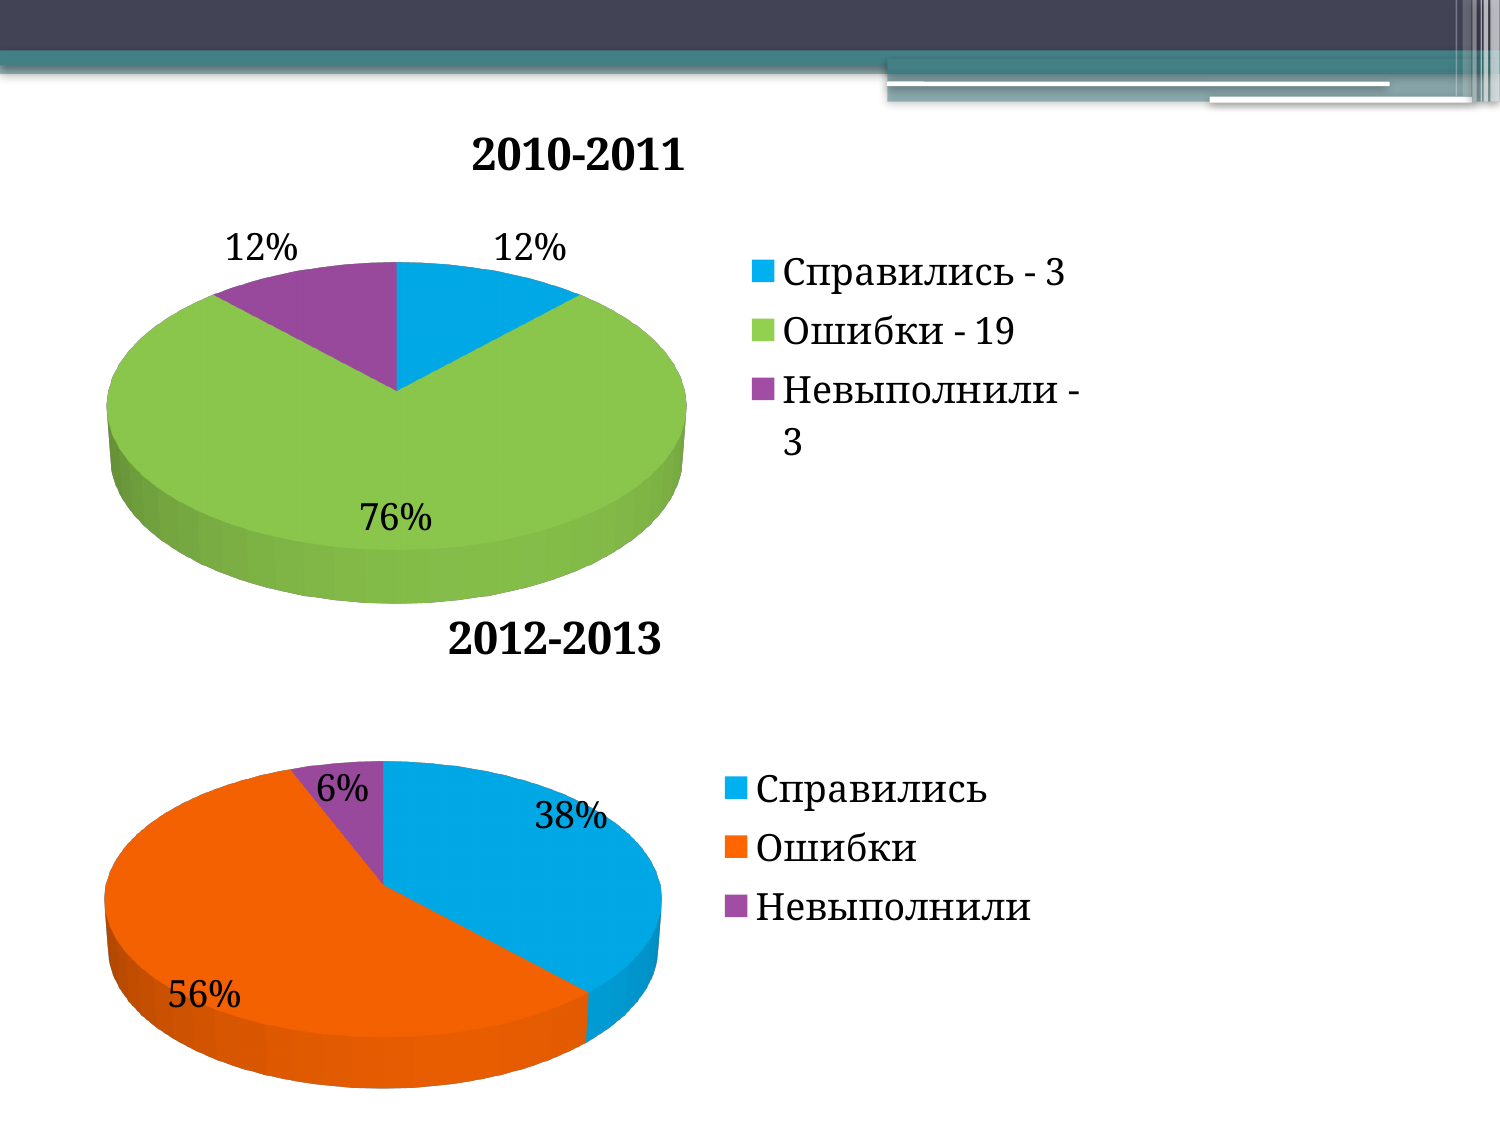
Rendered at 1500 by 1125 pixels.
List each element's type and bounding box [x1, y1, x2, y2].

chart [52, 89, 1105, 1120]
